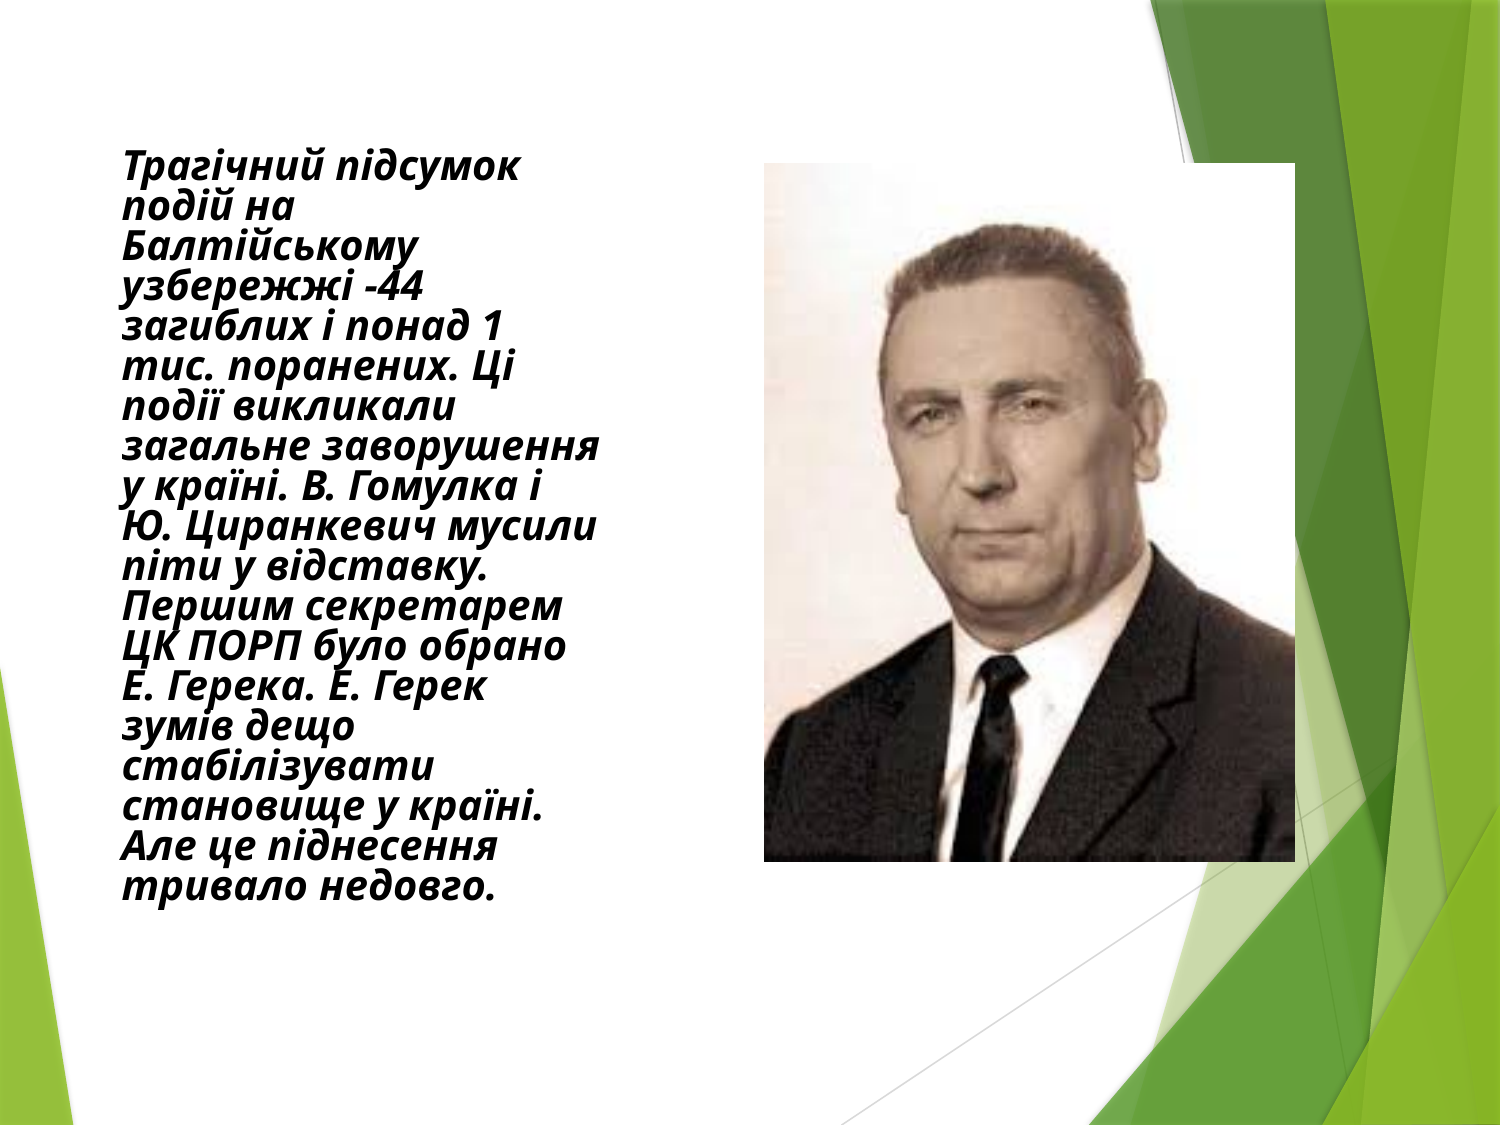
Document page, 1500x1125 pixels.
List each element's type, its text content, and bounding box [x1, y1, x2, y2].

text_box Трагічний підсумок подій на Балтійському узбережжі -44 загиблих і понад 1 тис. поранених. Ці події викликали загальне заворушення у країні. В. Гомулка і Ю. Циранкевич мусили піти у відставку. Першим секретарем ЦК ПОРП було обрано Е. Герека. Е. Герек зумів дещо стабілізувати становище у країні. Але це піднесення тривало недовго. [106, 141, 616, 916]
picture [763, 163, 1295, 863]
